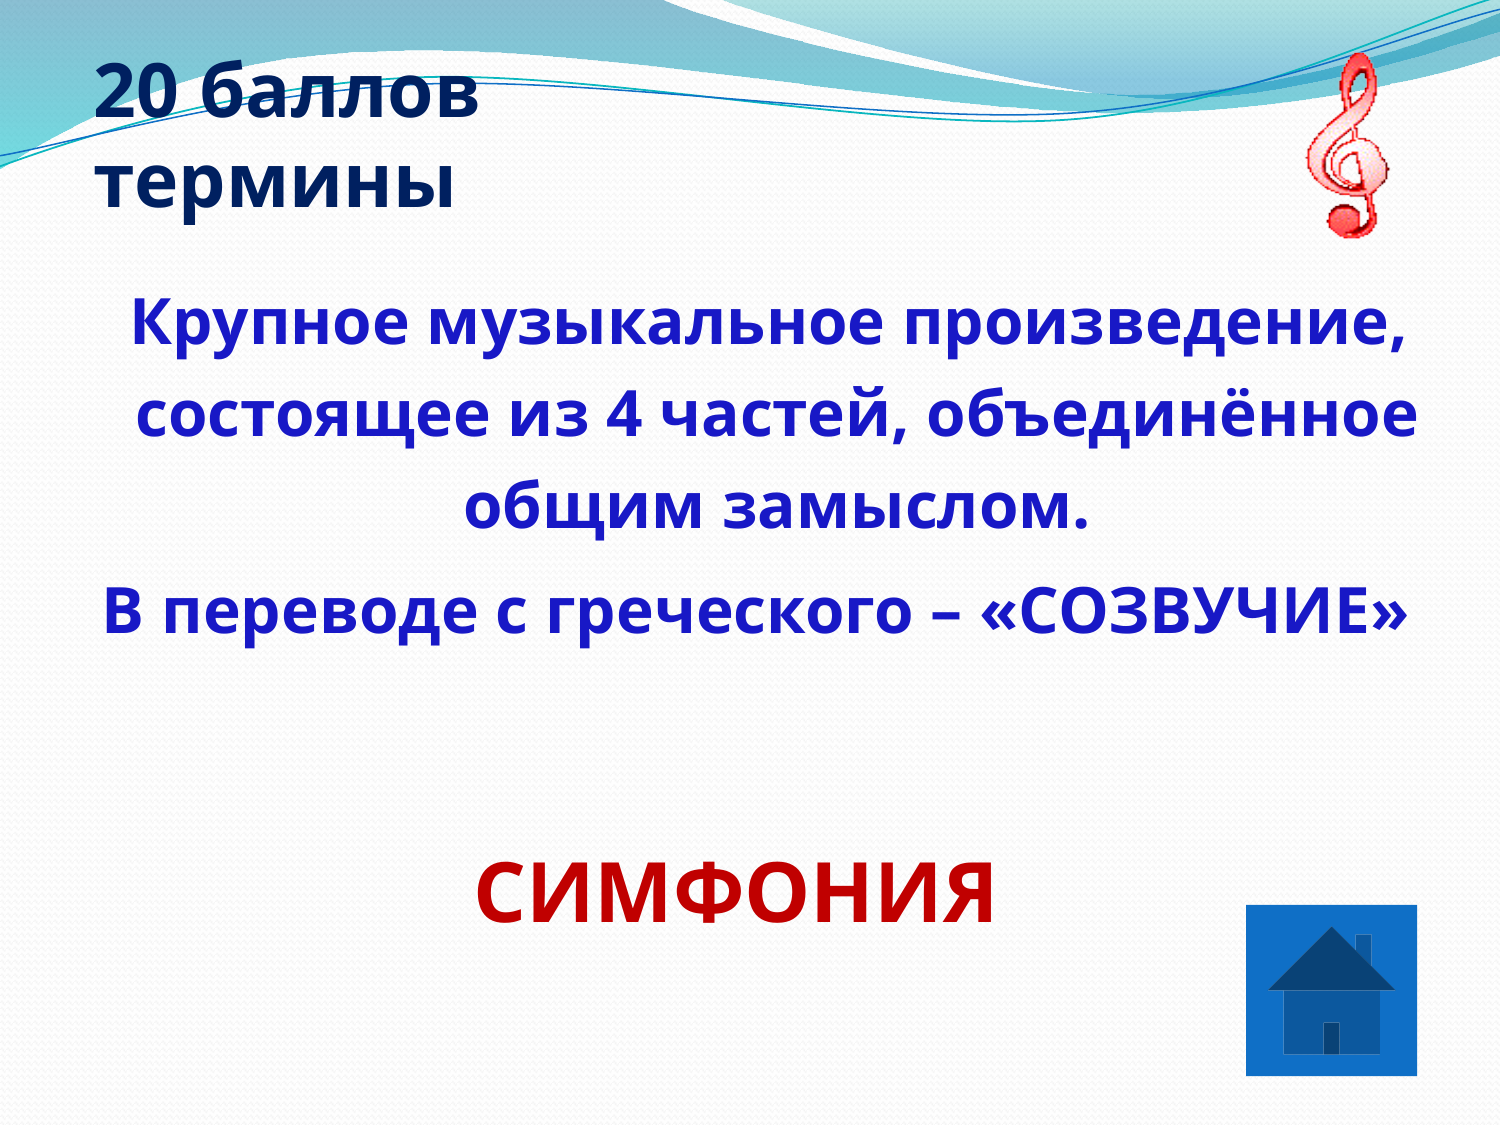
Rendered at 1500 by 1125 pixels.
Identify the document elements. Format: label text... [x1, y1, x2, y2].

list СИМФОНИЯ [46, 832, 1425, 1005]
title 20 баллов термины [93, 35, 797, 223]
list Крупное музыкальное произведение, состоящее из 4 частей, объединённое общим замыслом. В переводе с греческого – «СОЗВУЧИЕ» [11, 257, 1500, 657]
text_box [1246, 904, 1418, 1077]
picture [1241, 46, 1454, 247]
